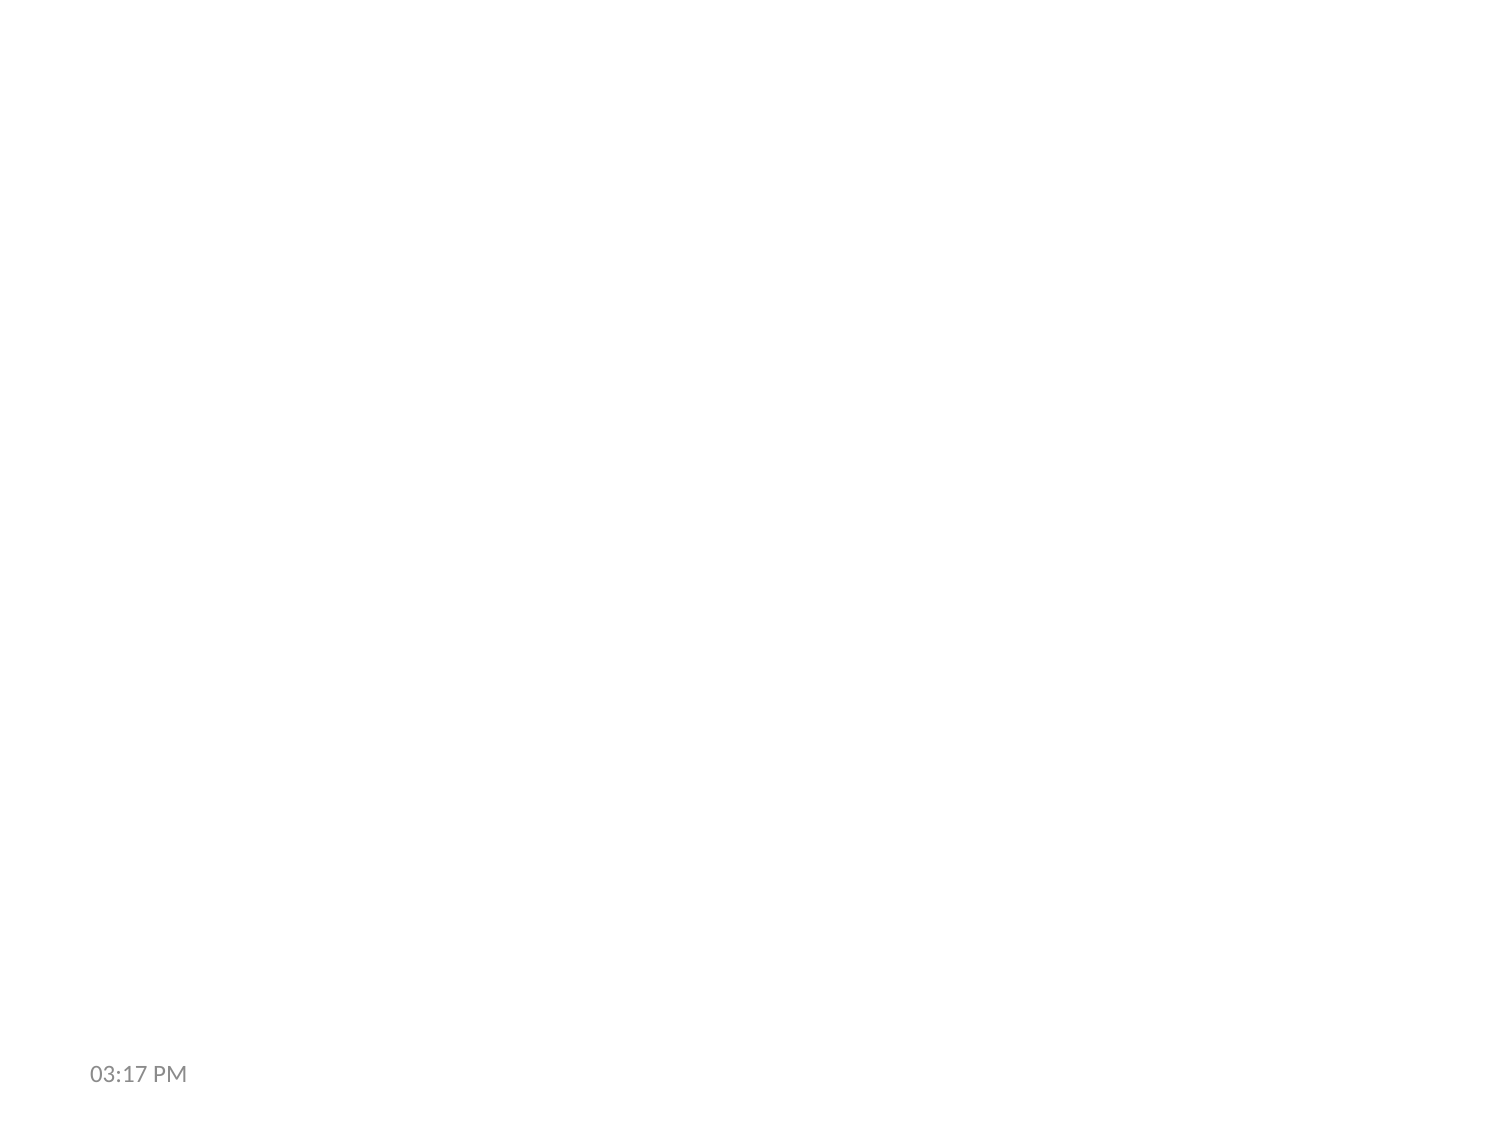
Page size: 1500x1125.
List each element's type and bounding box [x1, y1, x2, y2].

slide_number [75, 1042, 425, 1103]
